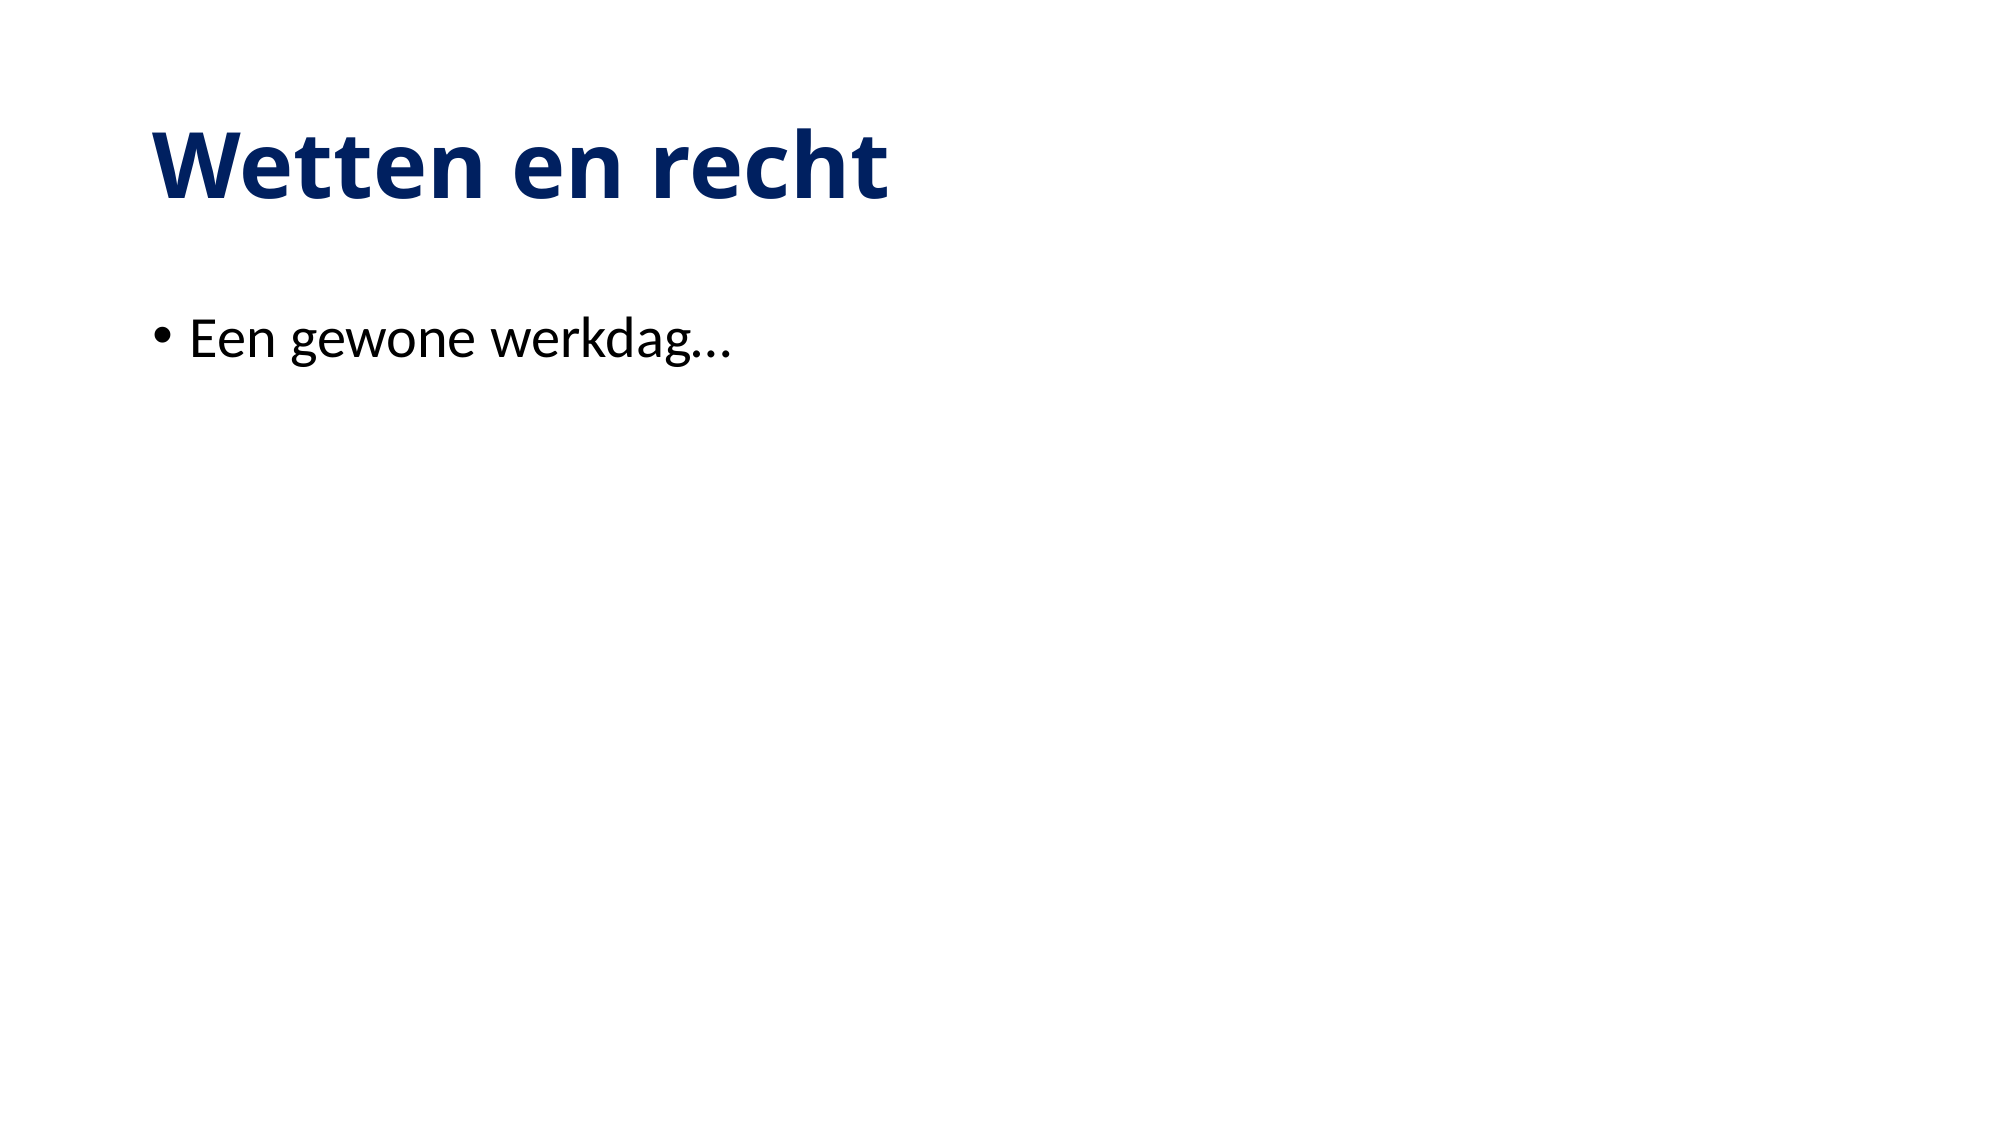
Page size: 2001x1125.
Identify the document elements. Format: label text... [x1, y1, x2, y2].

list Een gewone werkdag… [137, 299, 1863, 1014]
title Wetten en recht [137, 59, 1863, 278]
